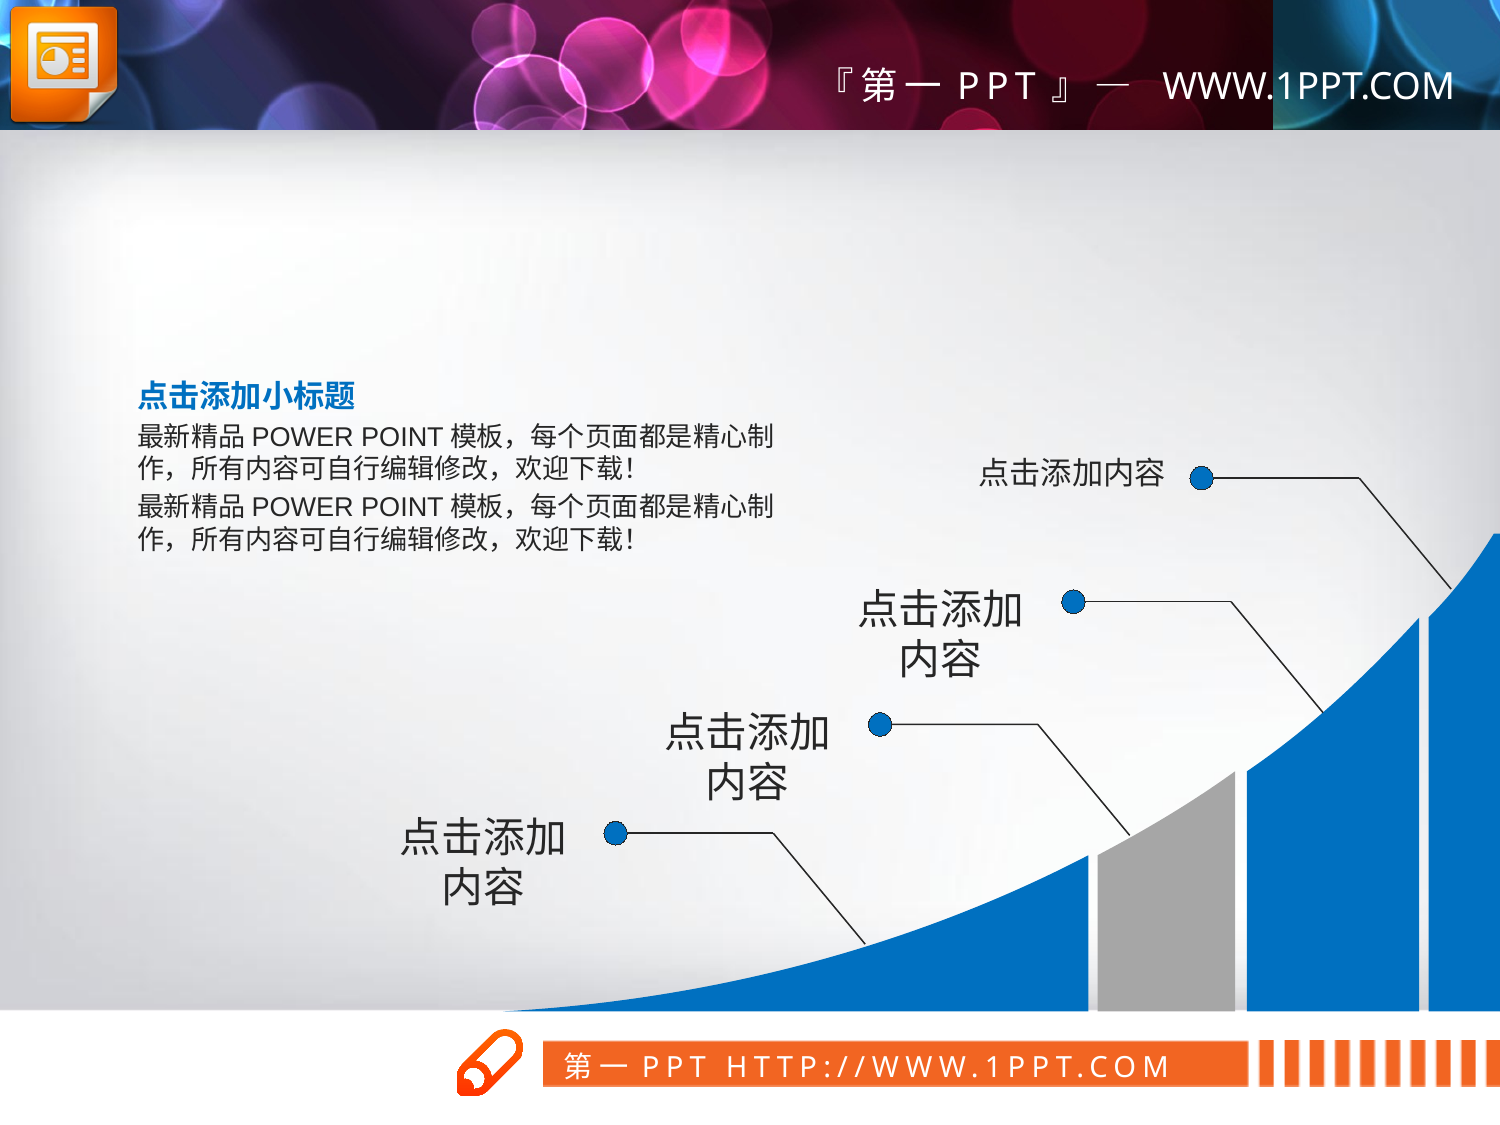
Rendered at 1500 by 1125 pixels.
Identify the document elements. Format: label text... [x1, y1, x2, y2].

picture [0, 0, 1500, 1012]
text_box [868, 712, 1130, 836]
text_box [502, 533, 1500, 1012]
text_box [603, 821, 866, 945]
text_box 点击添加内容 [367, 804, 497, 916]
picture [543, 1040, 1500, 1087]
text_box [1061, 589, 1324, 713]
text_box 点击添加内容 [956, 447, 1188, 497]
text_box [1189, 466, 1452, 590]
text_box 点击添加小标题 最新精品POWER POINT模板，每个页面都是精心制作，所有内容可自行编辑修改，欢迎下载！ 最新精品POWER POINT模板，每个页面都是精心制作，所有内容可自行编辑修改，欢迎下载！ [125, 370, 786, 578]
